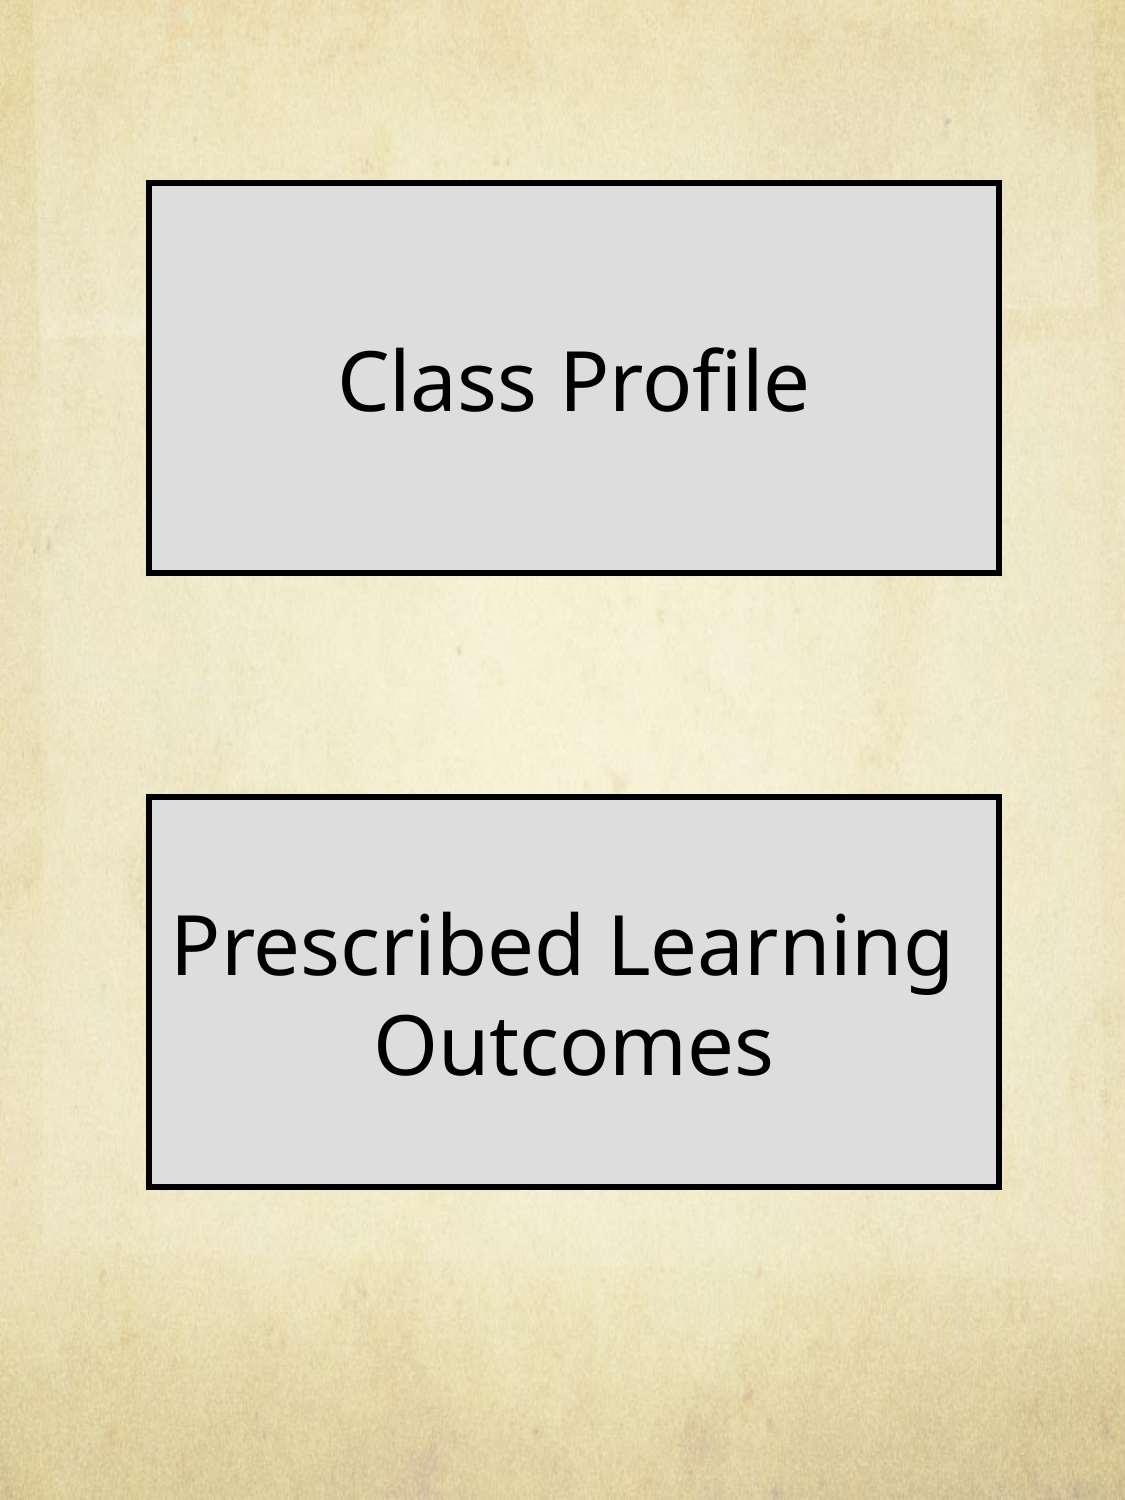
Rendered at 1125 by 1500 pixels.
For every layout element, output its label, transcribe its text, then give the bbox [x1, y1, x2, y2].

text_box Prescribed Learning Outcomes [148, 797, 1000, 1187]
picture [0, 0, 1125, 1500]
text_box Class Profile [148, 183, 1000, 573]
